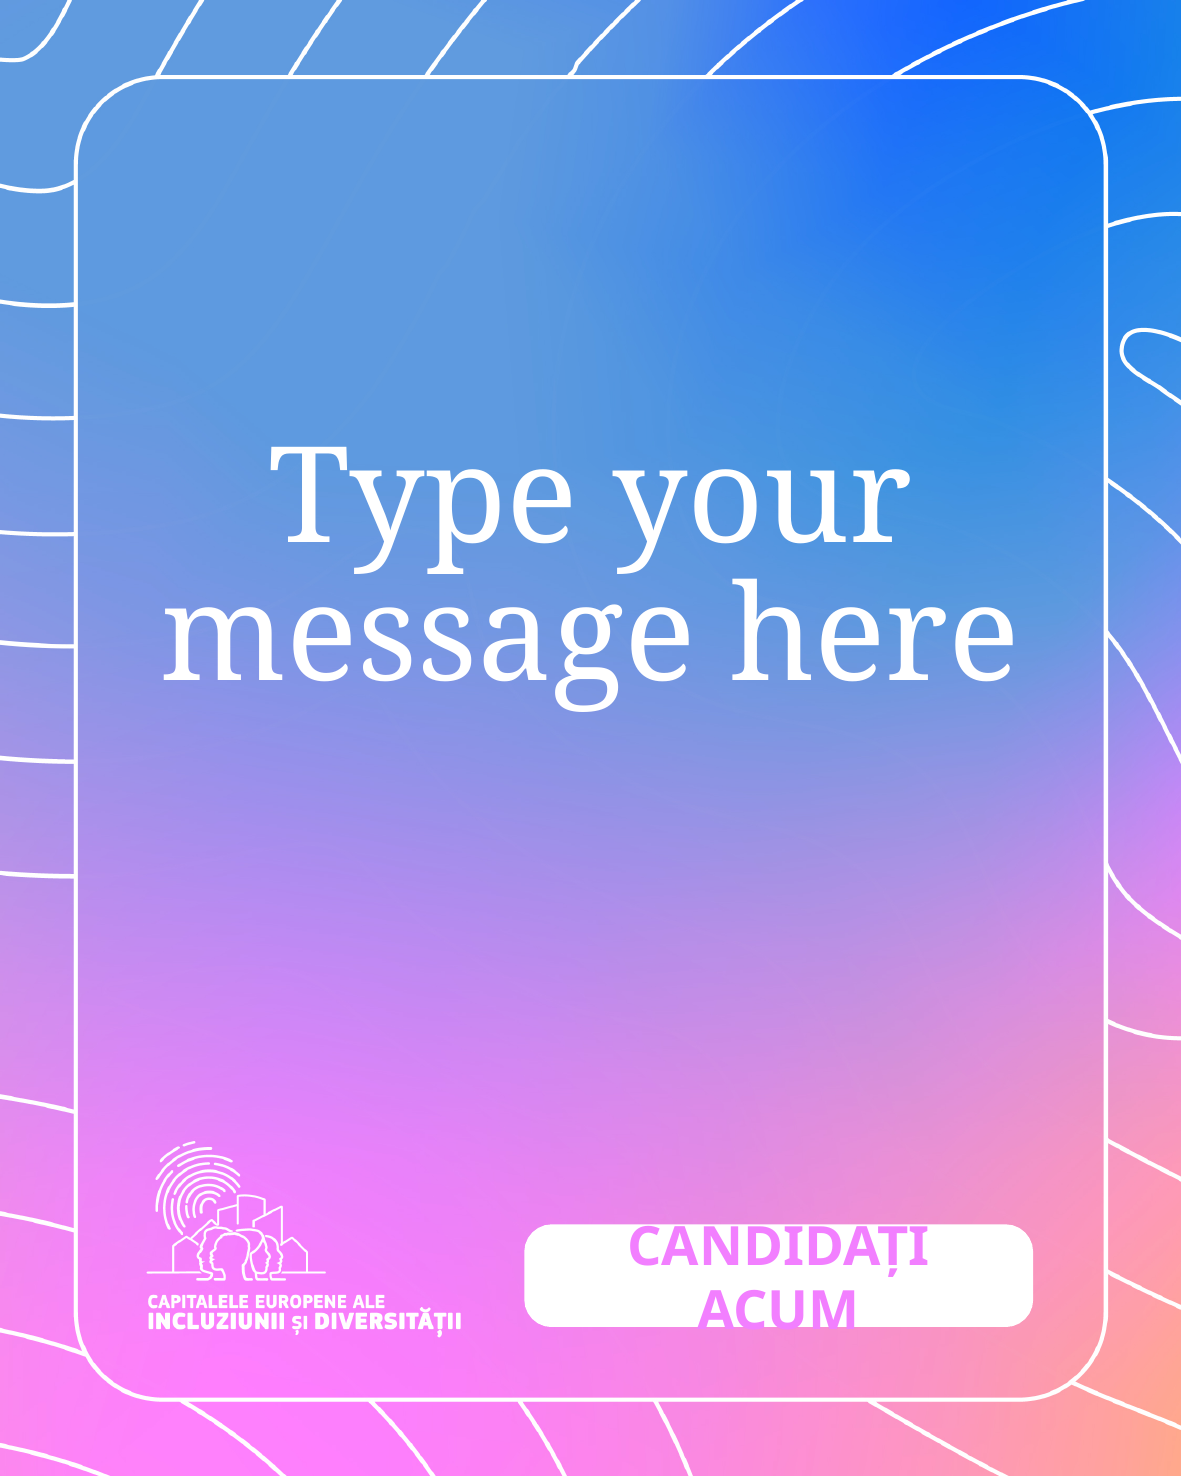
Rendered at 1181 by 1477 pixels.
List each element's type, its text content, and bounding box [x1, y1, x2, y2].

text_box CANDIDAȚI ACUM [538, 1238, 1020, 1313]
picture [0, 0, 1181, 1476]
title Type your message here [88, 161, 1093, 977]
